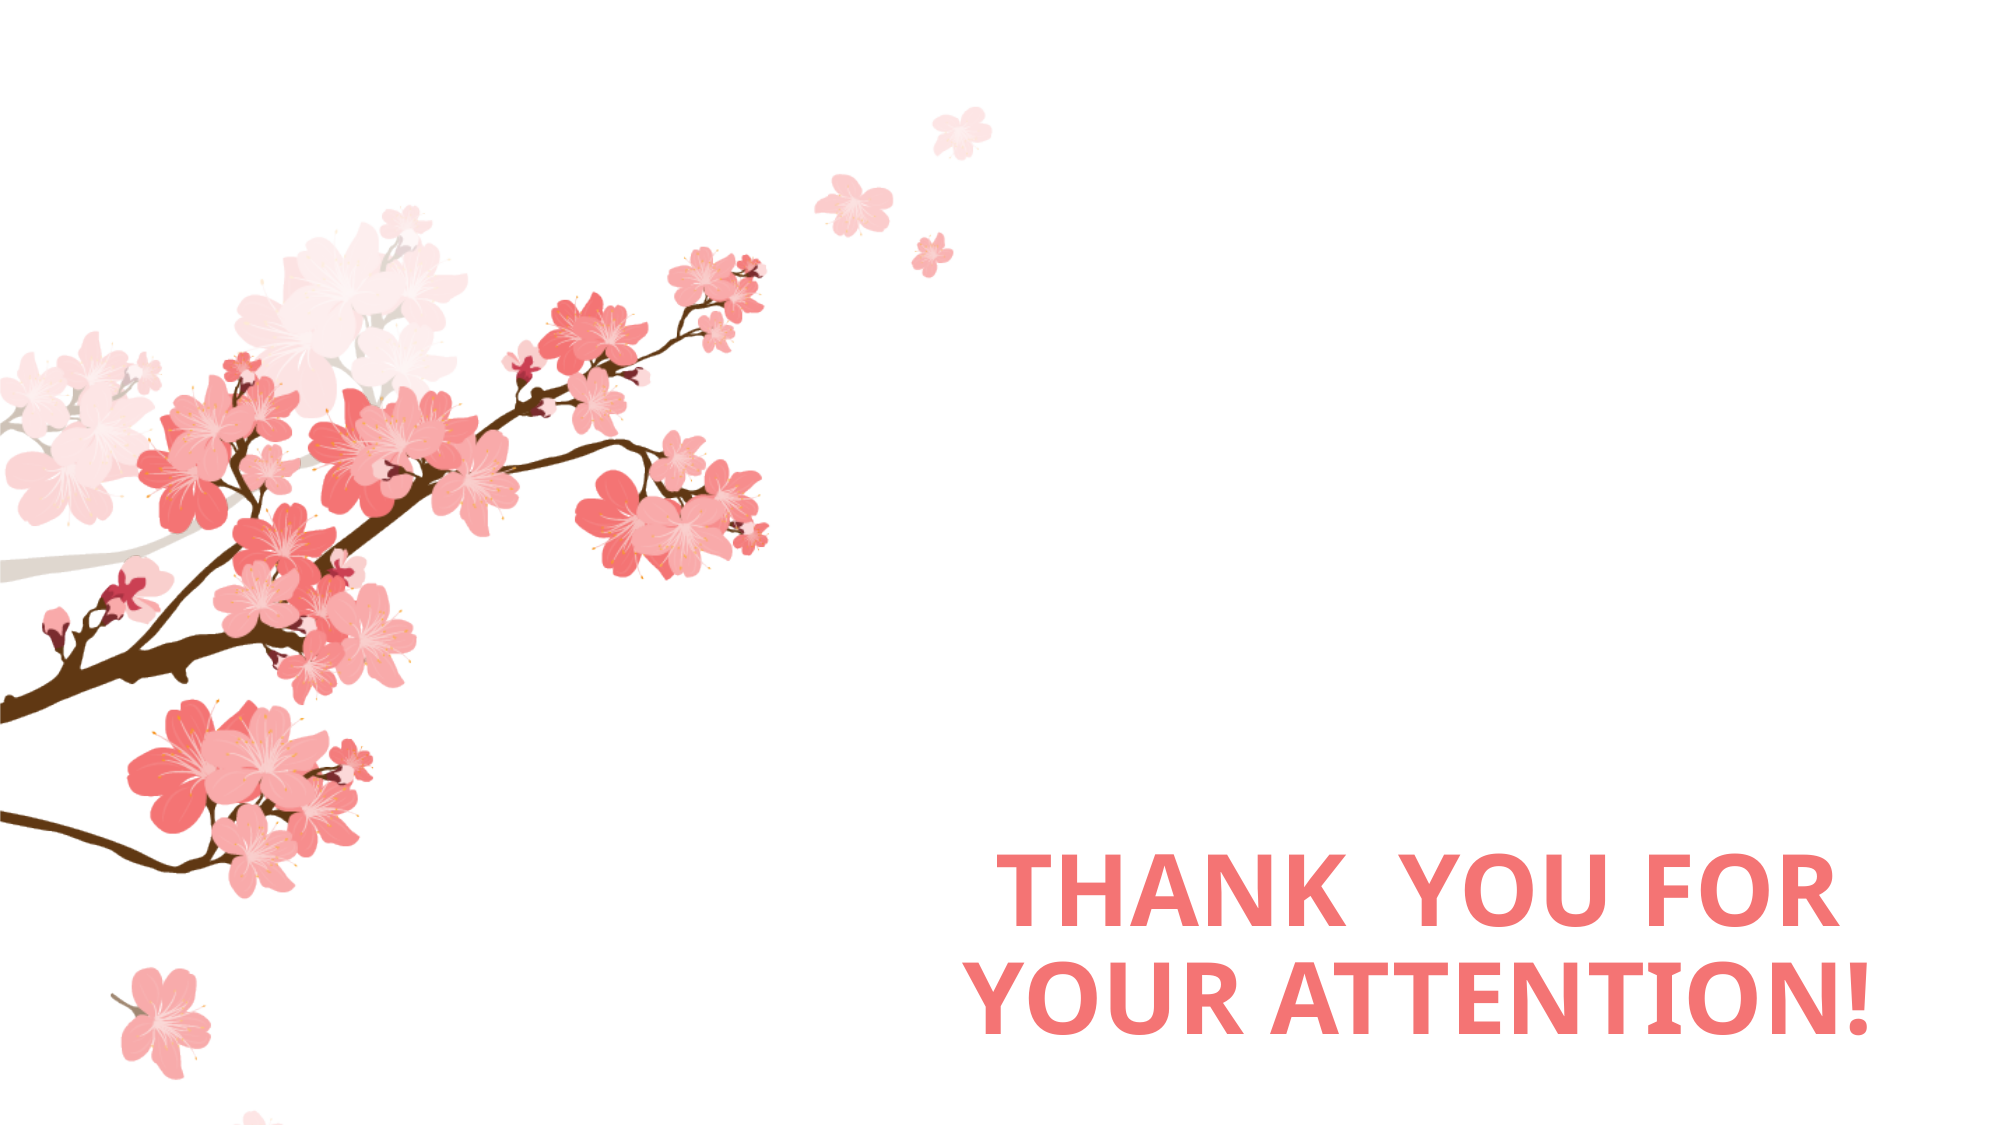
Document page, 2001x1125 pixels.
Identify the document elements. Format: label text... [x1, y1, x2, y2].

picture [0, 76, 1014, 1125]
title THANK YOU FOR YOUR ATTENTION! [873, 671, 1964, 1064]
